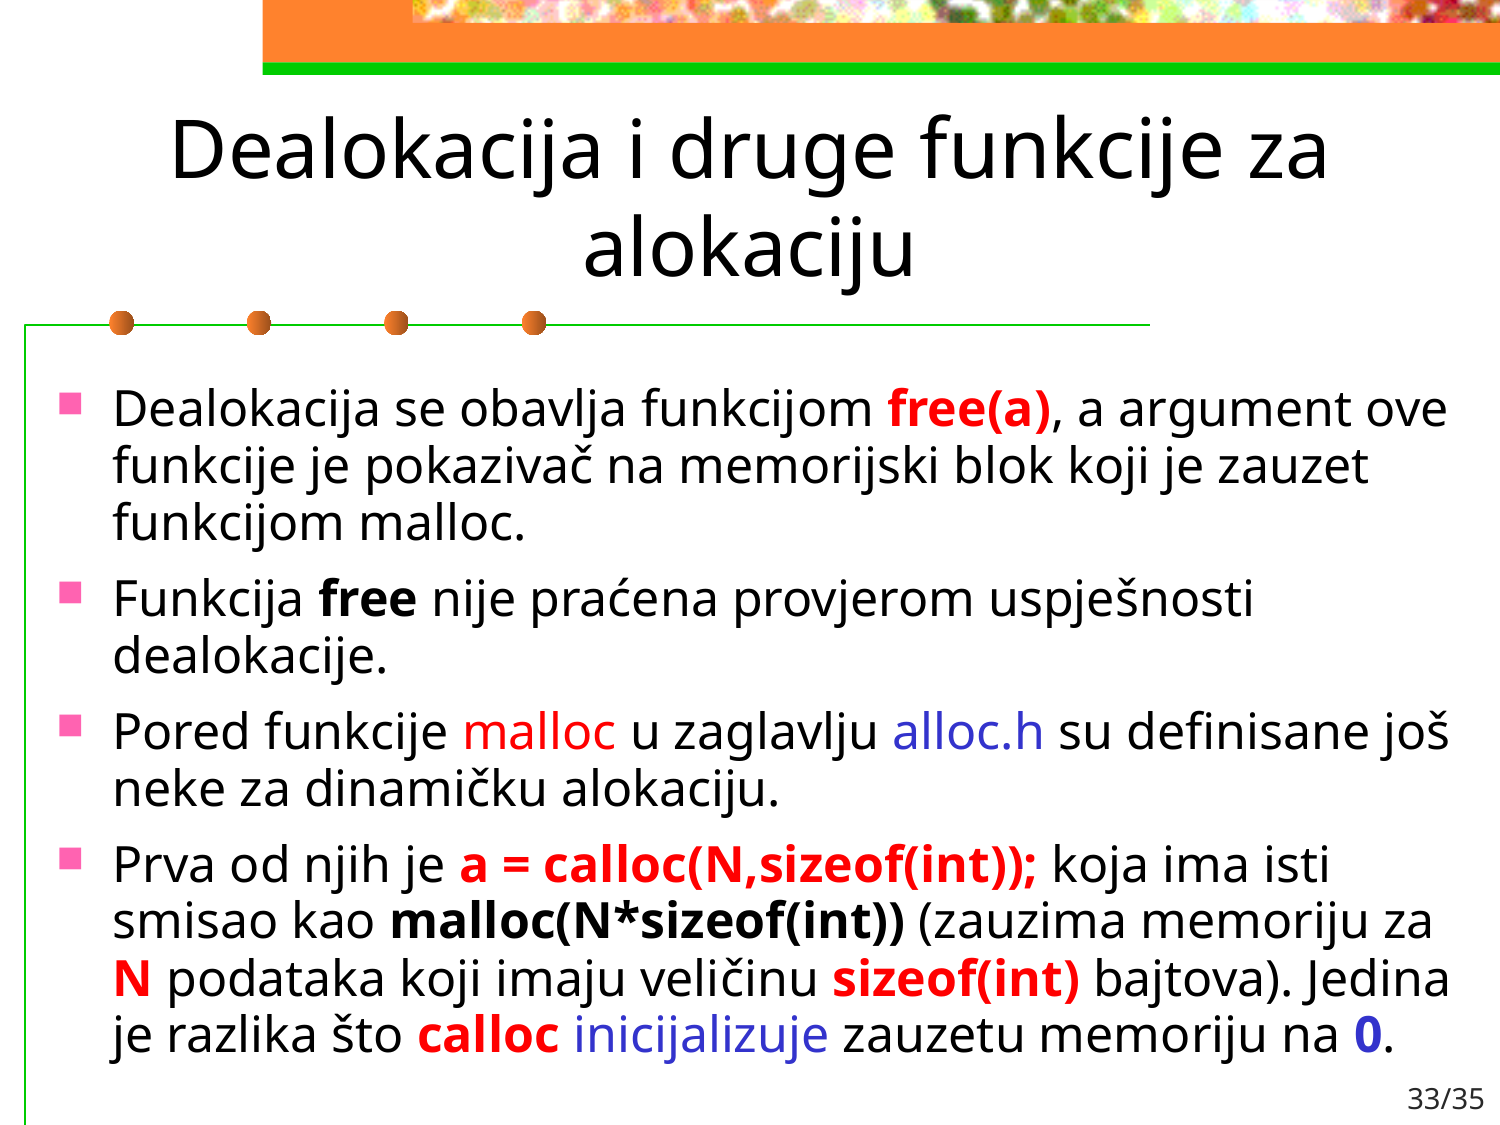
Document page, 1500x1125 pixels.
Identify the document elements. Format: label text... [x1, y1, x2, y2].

list Dealokacija se obavlja funkcijom free(a), a argument ove funkcije je pokazivač na memorijski blok koji je zauzet funkcijom malloc. Funkcija free nije praćena provjerom uspješnosti dealokacije. Pored funkcije malloc u zaglavlju alloc.h su definisane još neke za dinamičku alokaciju. Prva od njih je a = calloc(N,sizeof(int)); koja ima isti smisao kao malloc(N*sizeof(int)) (zauzima memoriju za N podataka koji imaju veličinu sizeof(int) bajtova). Jedina je razlika što calloc inicijalizuje zauzetu memoriju na 0. [41, 373, 1483, 1083]
title Dealokacija i druge funkcije za alokaciju [0, 99, 1500, 288]
picture [412, 0, 1500, 23]
text_box 33/35 [1374, 1072, 1500, 1123]
